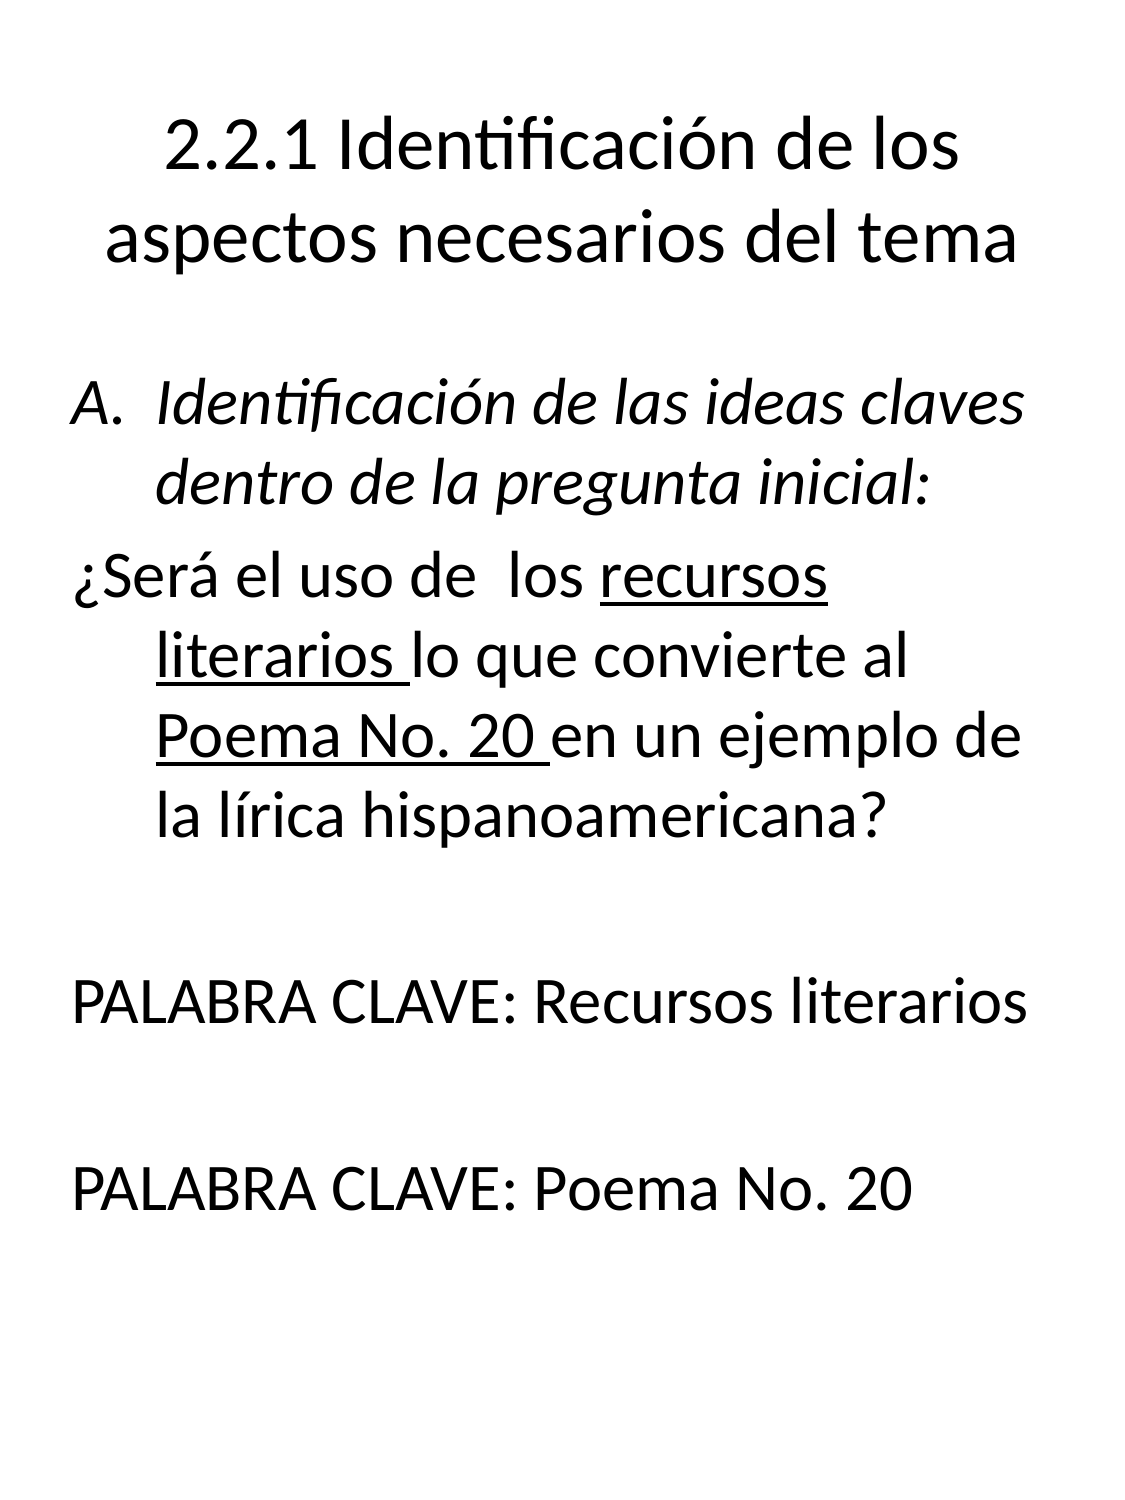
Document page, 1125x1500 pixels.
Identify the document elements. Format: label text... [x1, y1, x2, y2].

title 2.2.1 Identificación de los aspectos necesarios del tema [56, 60, 1069, 310]
list Identificación de las ideas claves dentro de la pregunta inicial: ¿Será el uso de los recursos literarios lo que convierte al Poema No. 20 en un ejemplo de la lírica hispanoamericana? PALABRA CLAVE: Recursos literarios PALABRA CLAVE: Poema No. 20 [56, 350, 1069, 1340]
